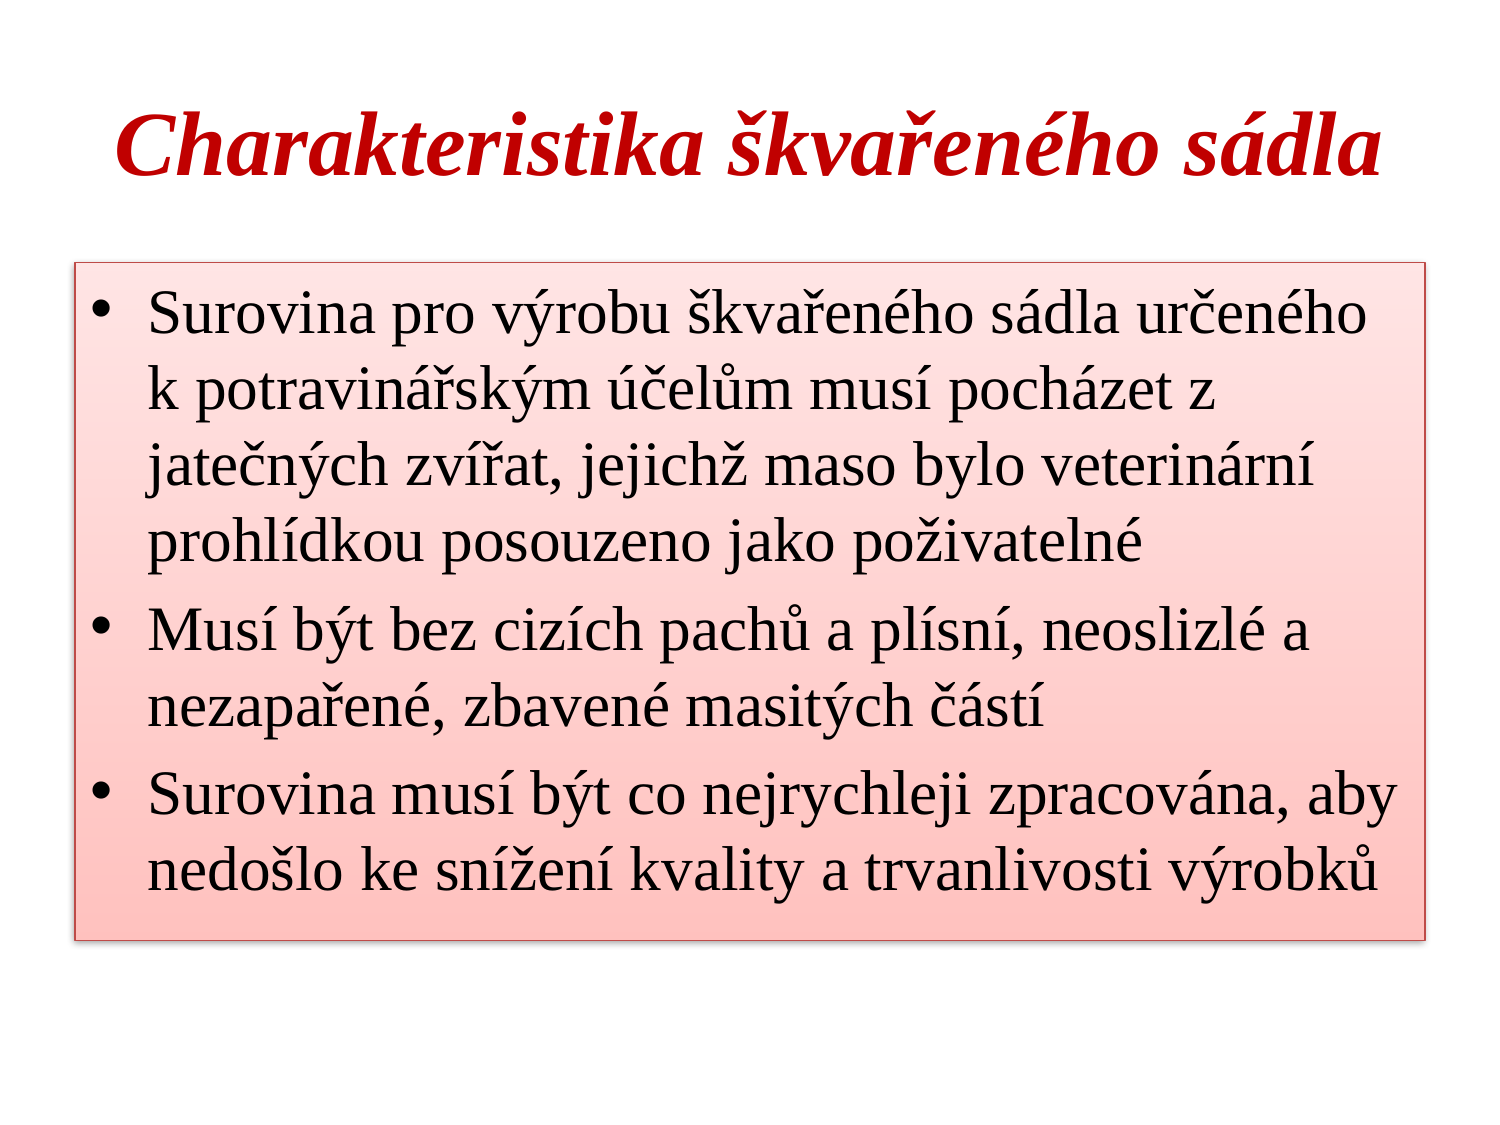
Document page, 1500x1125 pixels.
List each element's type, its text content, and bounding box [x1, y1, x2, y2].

list Surovina pro výrobu škvařeného sádla určeného k potravinářským účelům musí pocházet z jatečných zvířat, jejichž maso bylo veterinární prohlídkou posouzeno jako poživatelné Musí být bez cizích pachů a plísní, neoslizlé a nezapařené, zbavené masitých částí Surovina musí být co nejrychleji zpracována, aby nedošlo ke snížení kvality a trvanlivosti výrobků [74, 262, 1426, 941]
title Charakteristika škvařeného sádla [75, 45, 1425, 233]
